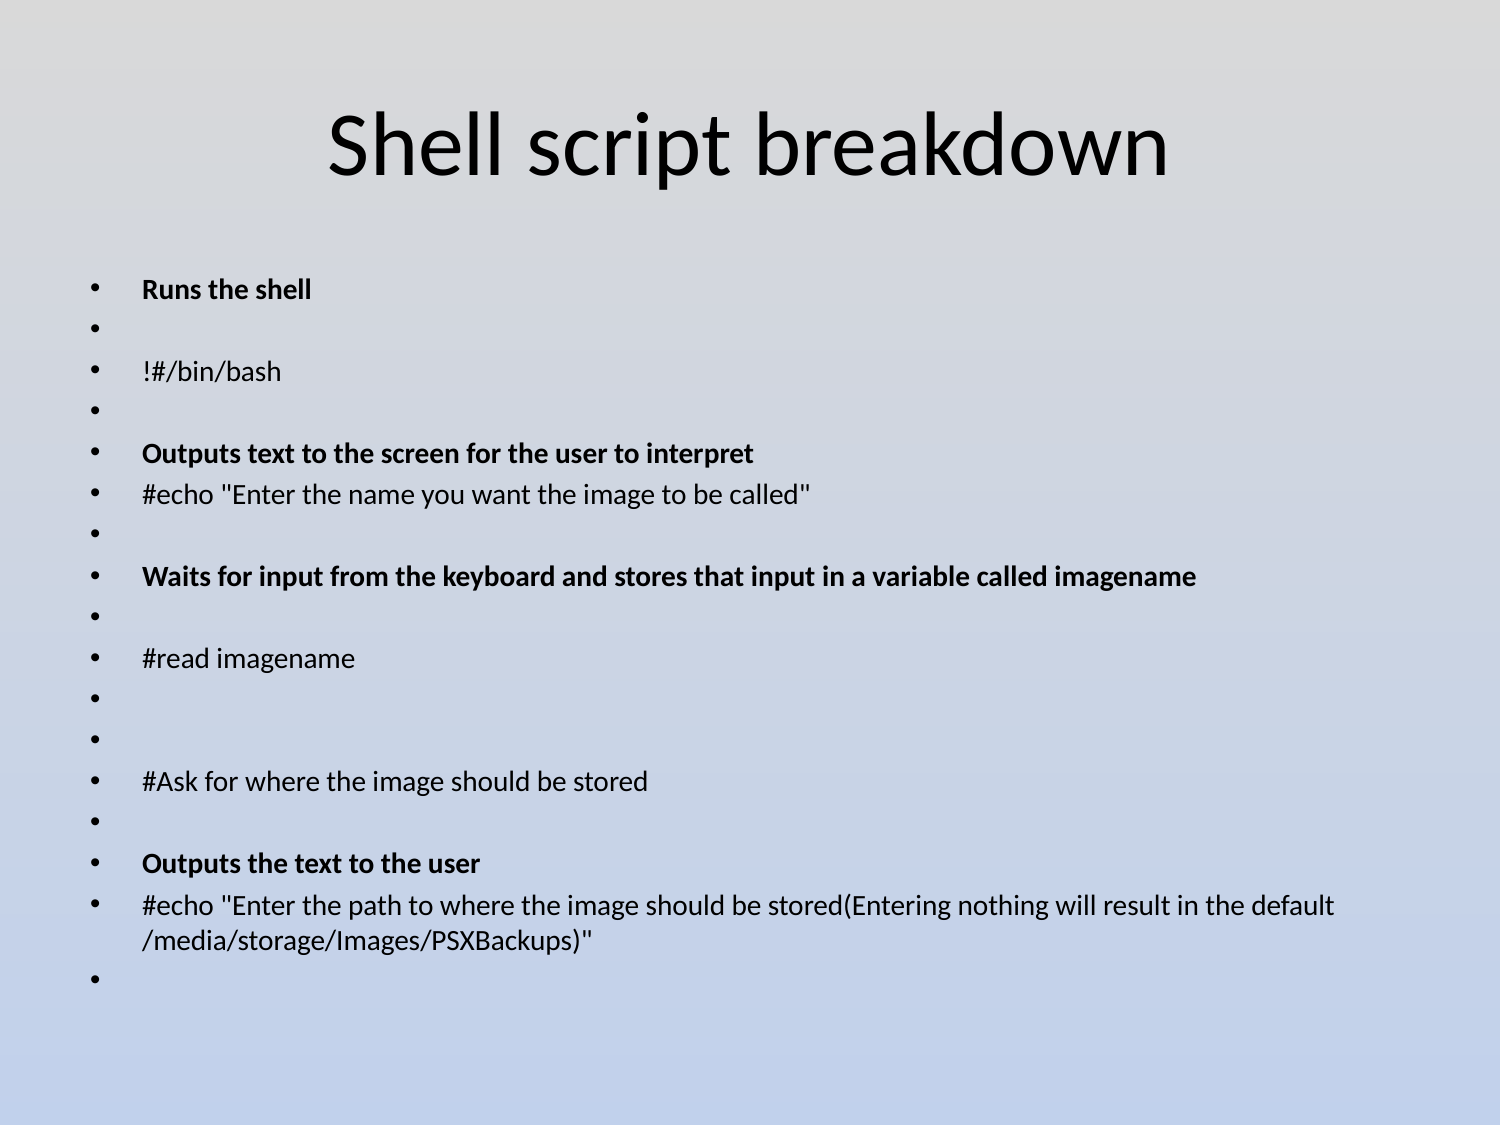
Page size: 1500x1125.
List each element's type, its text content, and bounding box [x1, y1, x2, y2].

title Shell script breakdown [75, 45, 1425, 233]
list Runs the shell !#/bin/bash Outputs text to the screen for the user to interpret #echo "Enter the name you want the image to be called" Waits for input from the keyboard and stores that input in a variable called imagename #read imagename #Ask for where the image should be stored Outputs the text to the user #echo "Enter the path to where the image should be stored(Entering nothing will result in the default /media/storage/Images/PSXBackups)" [75, 262, 1425, 1005]
